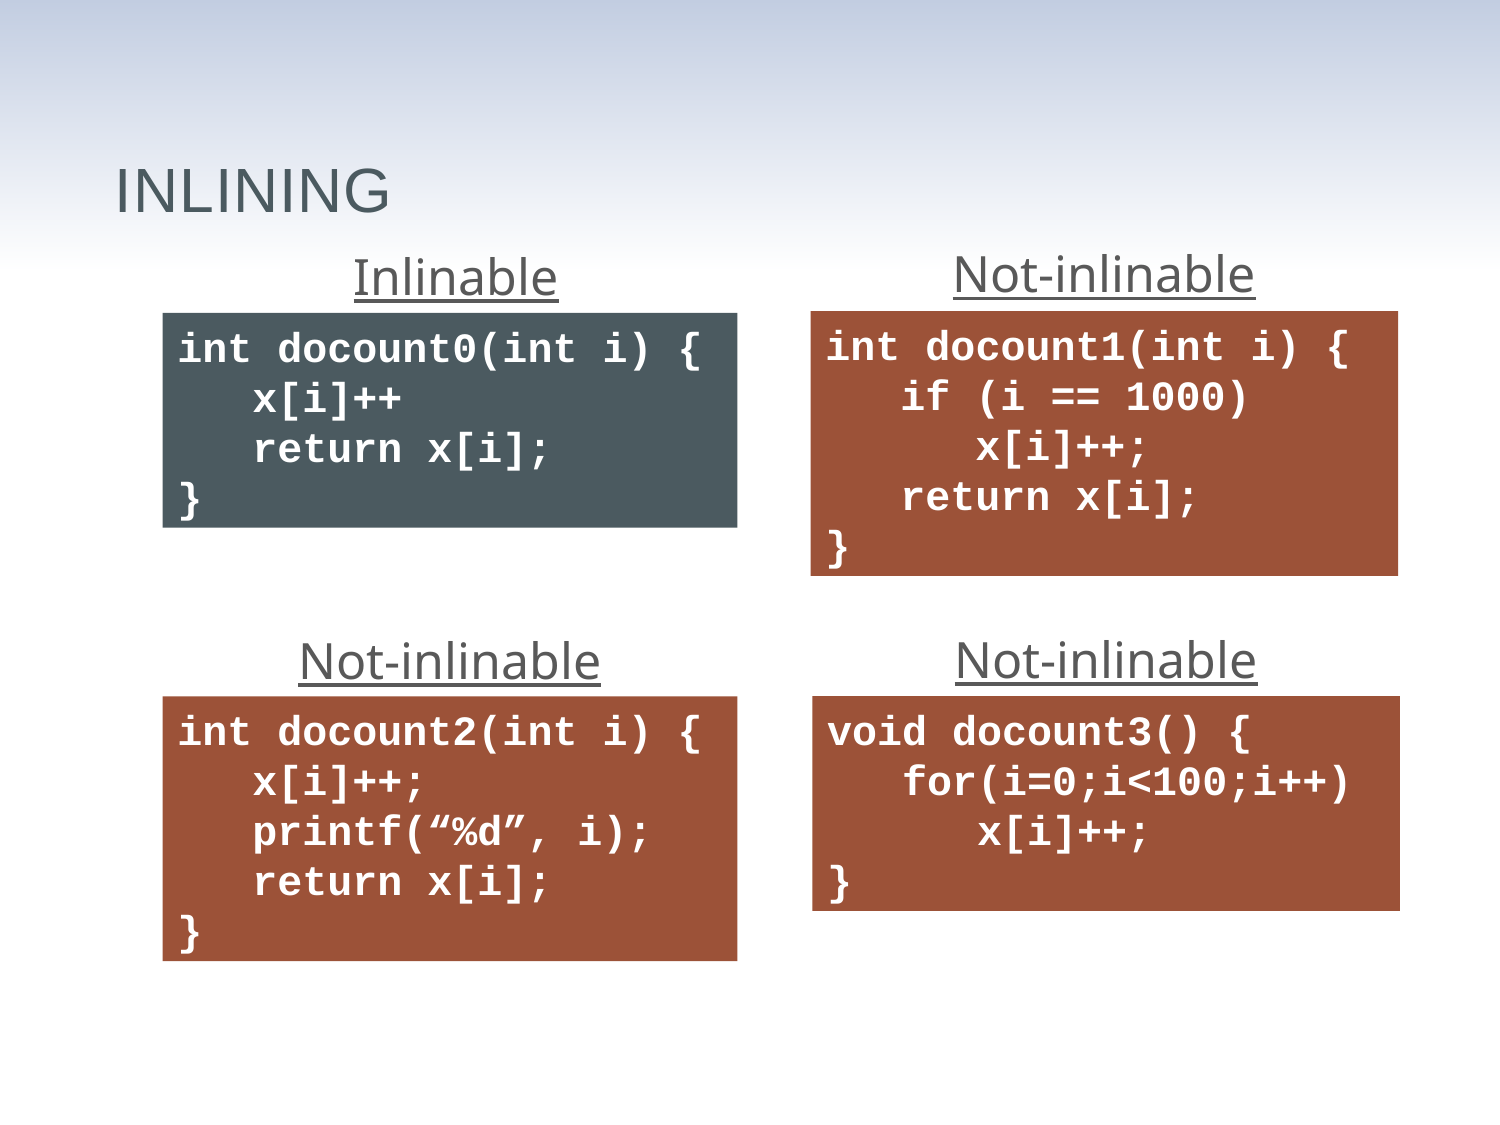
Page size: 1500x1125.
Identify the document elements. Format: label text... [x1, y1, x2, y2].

text_box int docount0(int i) { x[i]++ return x[i]; } [162, 312, 738, 528]
text_box Inlinable [287, 237, 625, 313]
text_box Not-inlinable [918, 621, 1295, 696]
text_box void docount3() { for(i=0;i<100;i++) x[i]++; } [812, 696, 1400, 911]
title Inlining [99, 45, 1400, 233]
text_box int docount1(int i) { if (i == 1000) x[i]++; return x[i]; } [810, 311, 1399, 576]
text_box Not-inlinable [935, 235, 1274, 311]
text_box Not-inlinable [281, 621, 619, 697]
text_box int docount2(int i) { x[i]++; printf(“%d”, i); return x[i]; } [162, 696, 738, 962]
